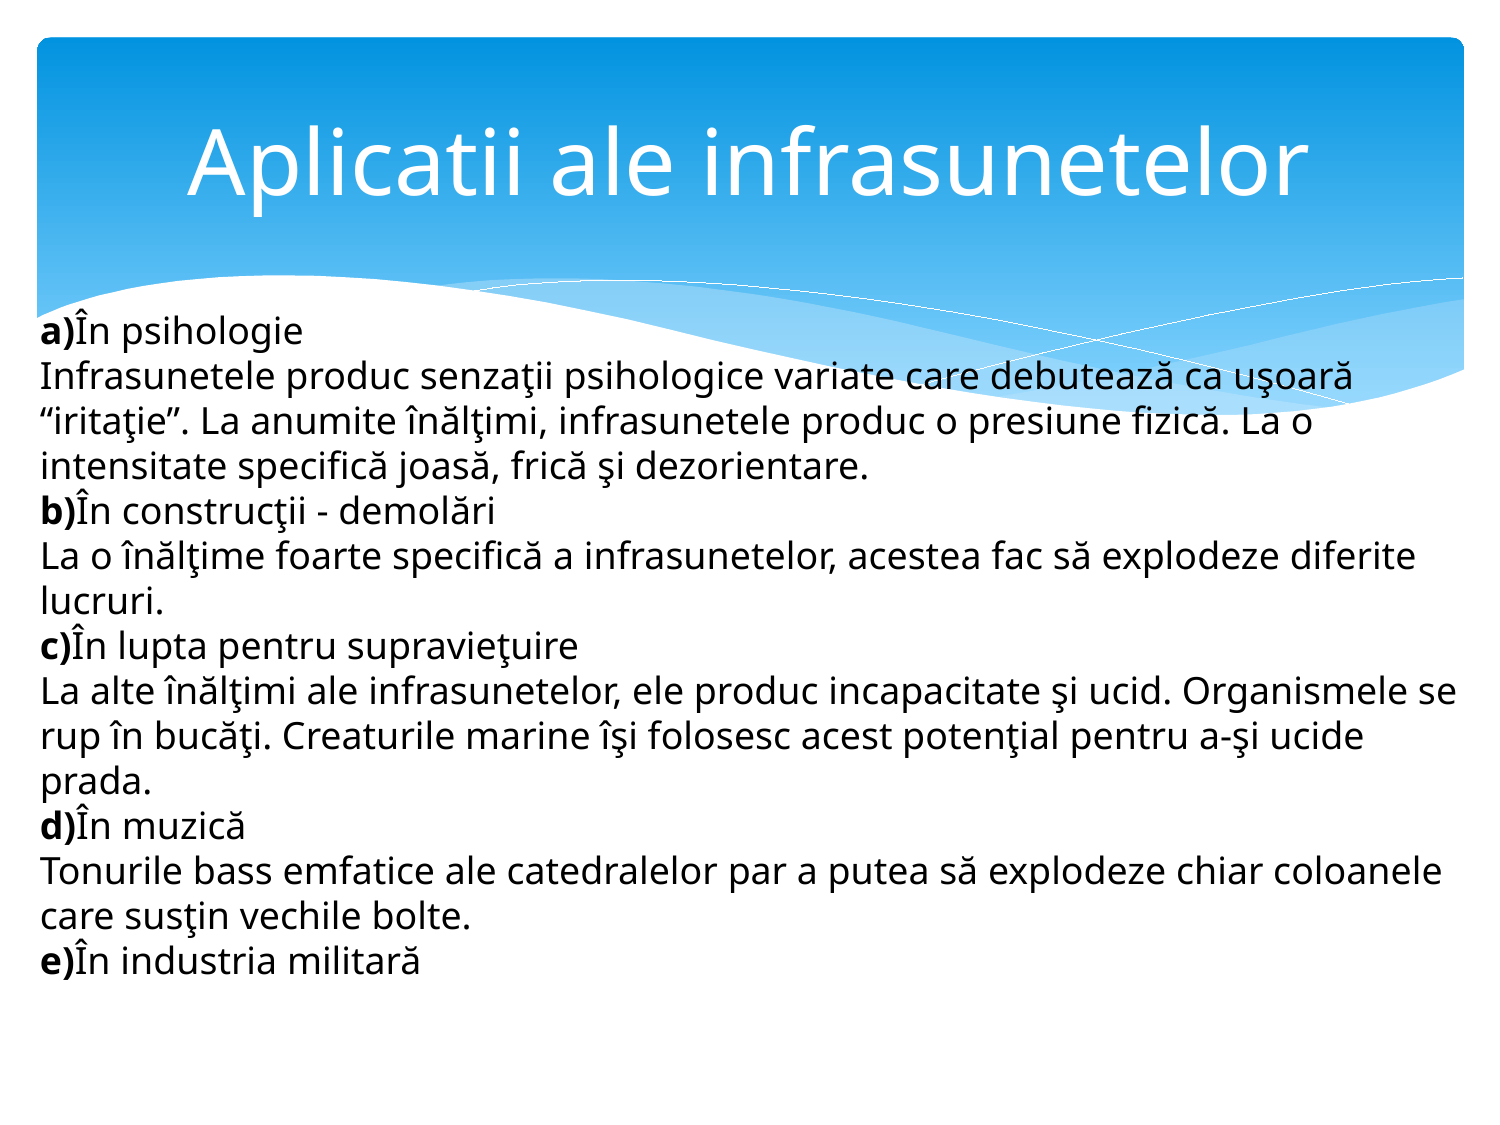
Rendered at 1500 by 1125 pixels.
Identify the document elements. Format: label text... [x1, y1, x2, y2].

title Aplicatii ale infrasunetelor [75, 55, 1425, 261]
text_box a)În psihologie Infrasunetele produc senzaţii psihologice variate care debutează ca uşoară “iritaţie”. La anumite înălţimi, infrasunetele produc o presiune fizică. La o intensitate specifică joasă, frică şi dezorientare. b)În construcţii - demolări La o înălţime foarte specifică a infrasunetelor, acestea fac să explodeze diferite lucruri. c)În lupta pentru supravieţuire La alte înălţimi ale infrasunetelor, ele produc incapacitate şi ucid. Organismele se rup în bucăţi. Creaturile marine îşi folosesc acest potenţial pentru a-şi ucide prada. d)În muzică Tonurile bass emfatice ale catedralelor par a putea să explodeze chiar coloanele care susţin vechile bolte. e)În industria militară [24, 299, 1500, 990]
